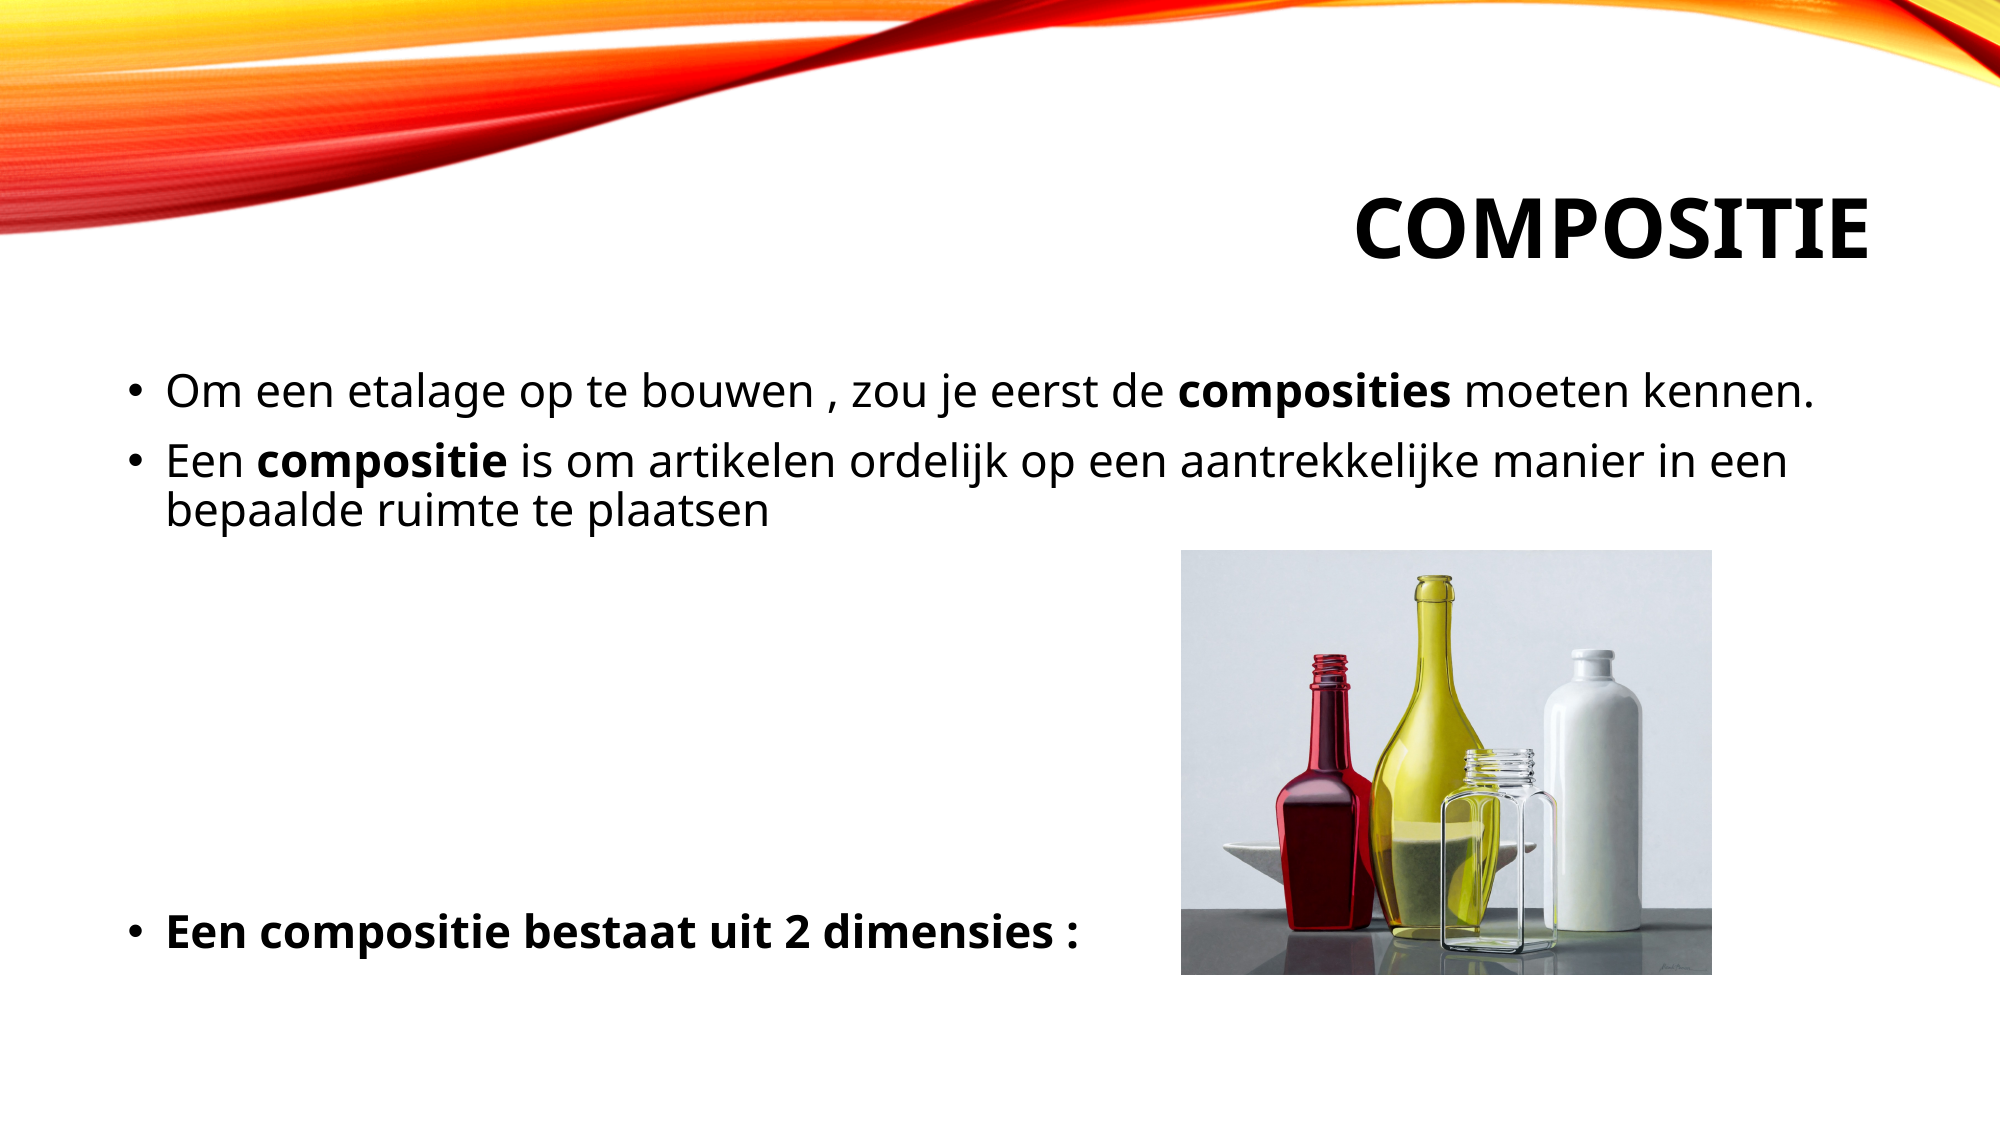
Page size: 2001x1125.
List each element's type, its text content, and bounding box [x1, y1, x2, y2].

picture [1181, 550, 1712, 976]
title compositie [474, 125, 1888, 338]
list Om een etalage op te bouwen , zou je eerst de composities moeten kennen. Een compositie is om artikelen ordelijk op een aantrekkelijke manier in een bepaalde ruimte te plaatsen Een compositie bestaat uit 2 dimensies : [112, 360, 1888, 1021]
picture [0, 0, 2000, 237]
